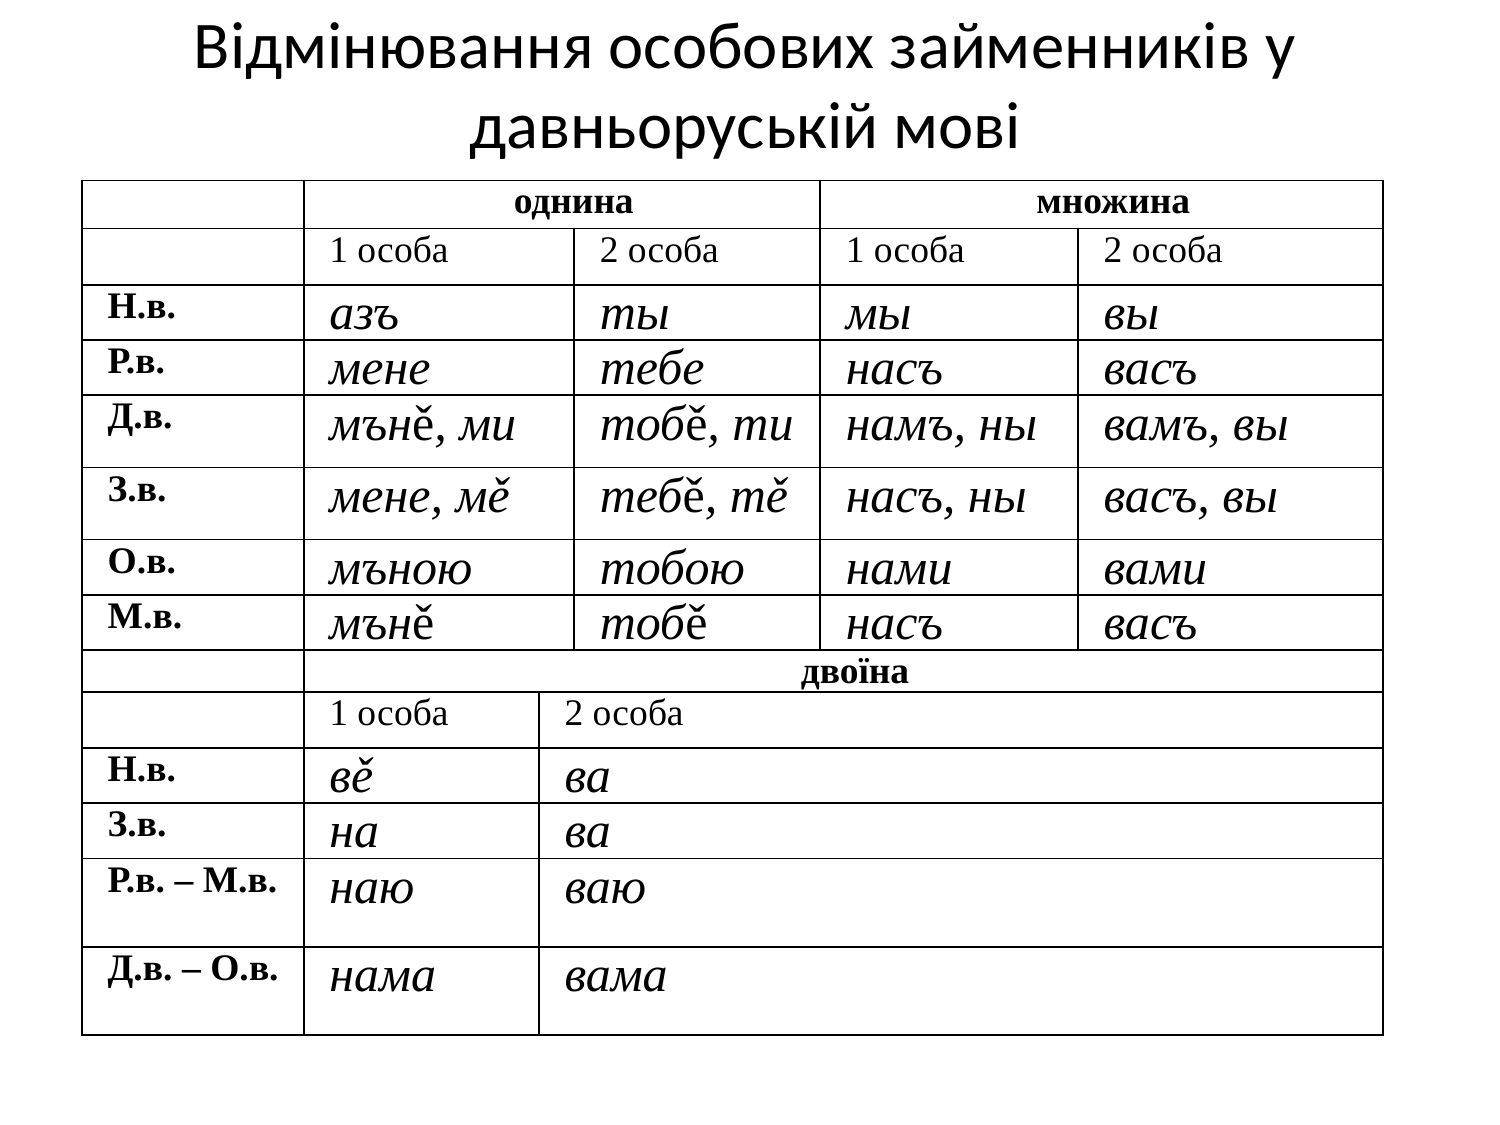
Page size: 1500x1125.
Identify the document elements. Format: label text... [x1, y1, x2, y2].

table_cell тобě [575, 596, 819, 649]
table_cell вами [1079, 540, 1382, 594]
table_cell 2 особа [575, 229, 819, 284]
title Відмінювання особових займенників у давньоруській мові [70, 23, 1421, 141]
table_cell азъ [305, 286, 573, 339]
table_cell мъною [305, 540, 573, 594]
table_cell тебе [575, 341, 819, 394]
table_header [83, 181, 303, 228]
table_cell мы [821, 286, 1077, 339]
table_cell Д.в. [83, 396, 303, 467]
table_cell 2 особа [1079, 229, 1382, 284]
table_cell васъ, вы [1079, 468, 1382, 539]
table_cell вамъ, вы [1079, 396, 1382, 467]
table_cell [83, 651, 303, 691]
table_cell Н.в. [83, 749, 303, 802]
table_cell тобою [575, 540, 819, 594]
table_cell 1 особа [305, 229, 573, 284]
table_cell Н.в. [83, 286, 303, 339]
table_cell на [305, 804, 538, 858]
table_cell наю [305, 859, 538, 946]
table_cell ты [575, 286, 819, 339]
table_cell нами [821, 540, 1077, 594]
table_cell вы [1079, 286, 1382, 339]
table_cell М.в. [83, 596, 303, 649]
table_cell насъ [821, 596, 1077, 649]
table_cell мънě, ми [305, 396, 573, 467]
table_cell Д.в. – О.в. [83, 948, 303, 1034]
table_cell тебě, тě [575, 468, 819, 539]
table_cell мънě [305, 596, 573, 649]
table_cell васъ [1079, 341, 1382, 394]
table_cell З.в. [83, 468, 303, 539]
table_cell мене [305, 341, 573, 394]
table_cell З.в. [83, 804, 303, 858]
table_cell насъ, ны [821, 468, 1077, 539]
table_header однина [305, 181, 819, 228]
table_cell ва [540, 804, 1382, 858]
table_cell двоїна [305, 651, 1382, 691]
table_cell ваю [540, 859, 1382, 946]
table_header множина [821, 181, 1382, 228]
table_cell [83, 693, 303, 747]
table_cell намъ, ны [821, 396, 1077, 467]
table_cell нама [305, 948, 538, 1034]
table_cell мене, мě [305, 468, 573, 539]
table_cell ва [540, 749, 1382, 802]
table_cell [83, 229, 303, 284]
table_cell насъ [821, 341, 1077, 394]
table_cell вама [540, 948, 1382, 1034]
table_cell 1 особа [821, 229, 1077, 284]
table_cell вě [305, 749, 538, 802]
table_cell 2 особа [540, 693, 1382, 747]
table_cell Р.в. – М.в. [83, 859, 303, 946]
table_cell 1 особа [305, 693, 538, 747]
table_cell тобě, ти [575, 396, 819, 467]
table_cell васъ [1079, 596, 1382, 649]
table_cell О.в. [83, 540, 303, 594]
table_cell Р.в. [83, 341, 303, 394]
